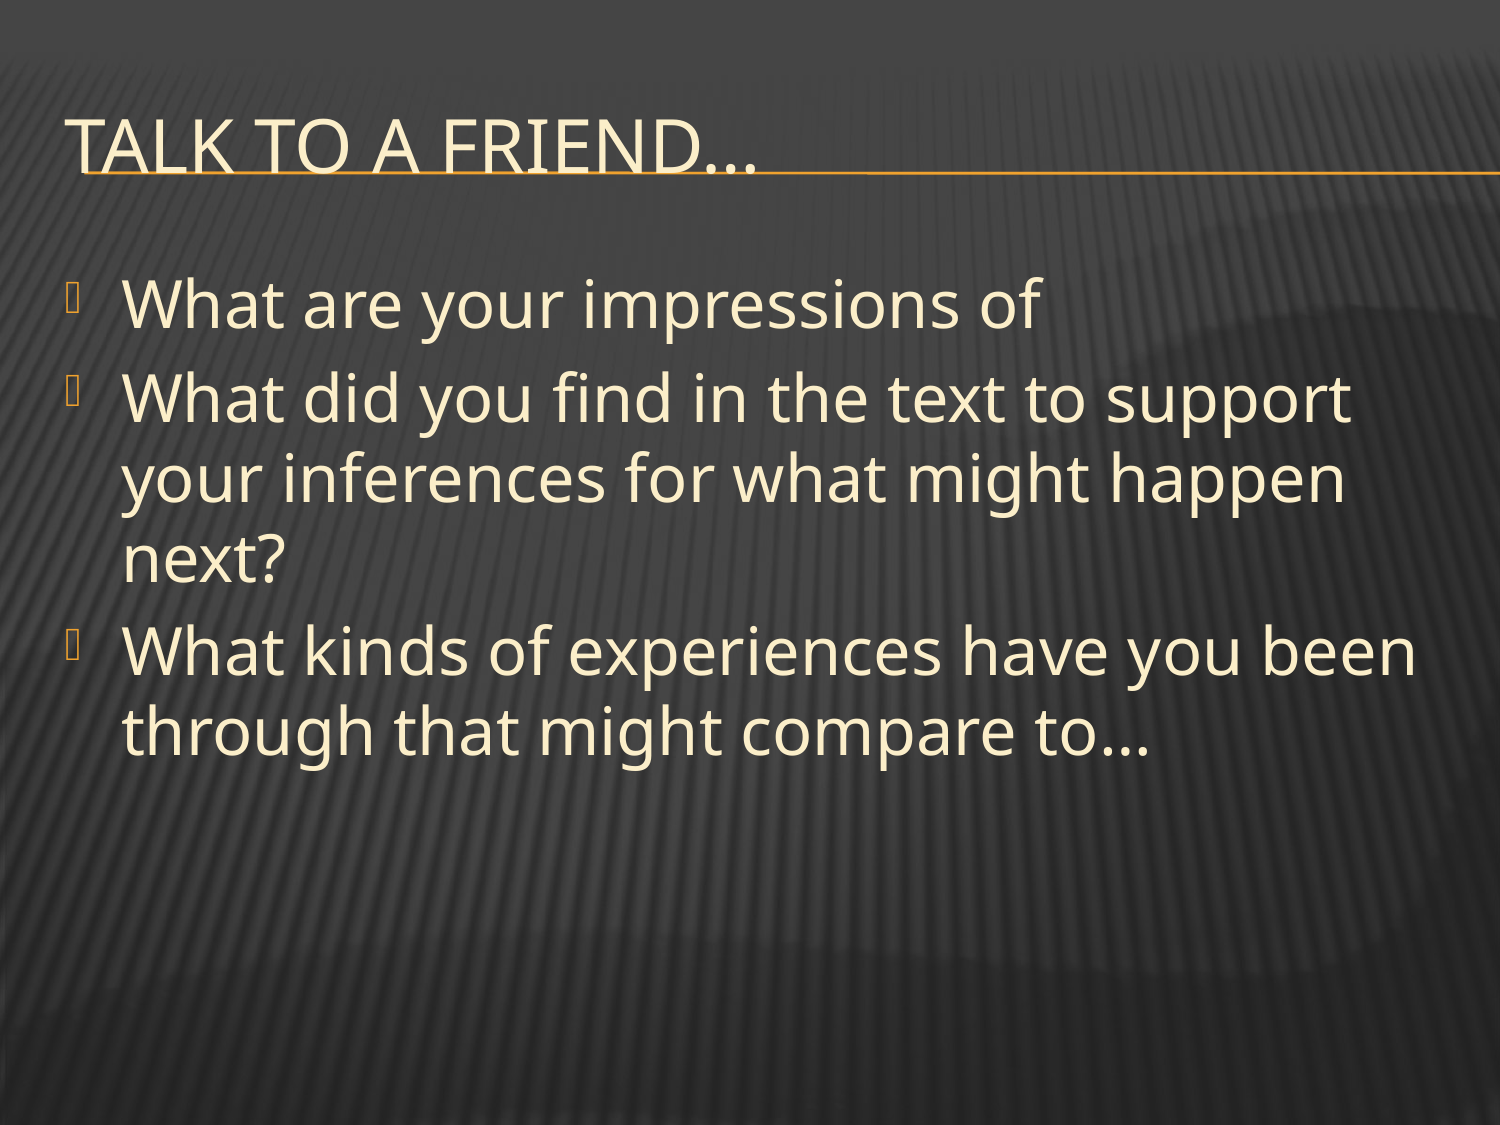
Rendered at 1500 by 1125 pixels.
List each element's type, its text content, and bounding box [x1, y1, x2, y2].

list What are your impressions of What did you find in the text to support your inferences for what might happen next? What kinds of experiences have you been through that might compare to… [50, 254, 1475, 998]
title Talk to a friend… [50, 75, 1475, 213]
